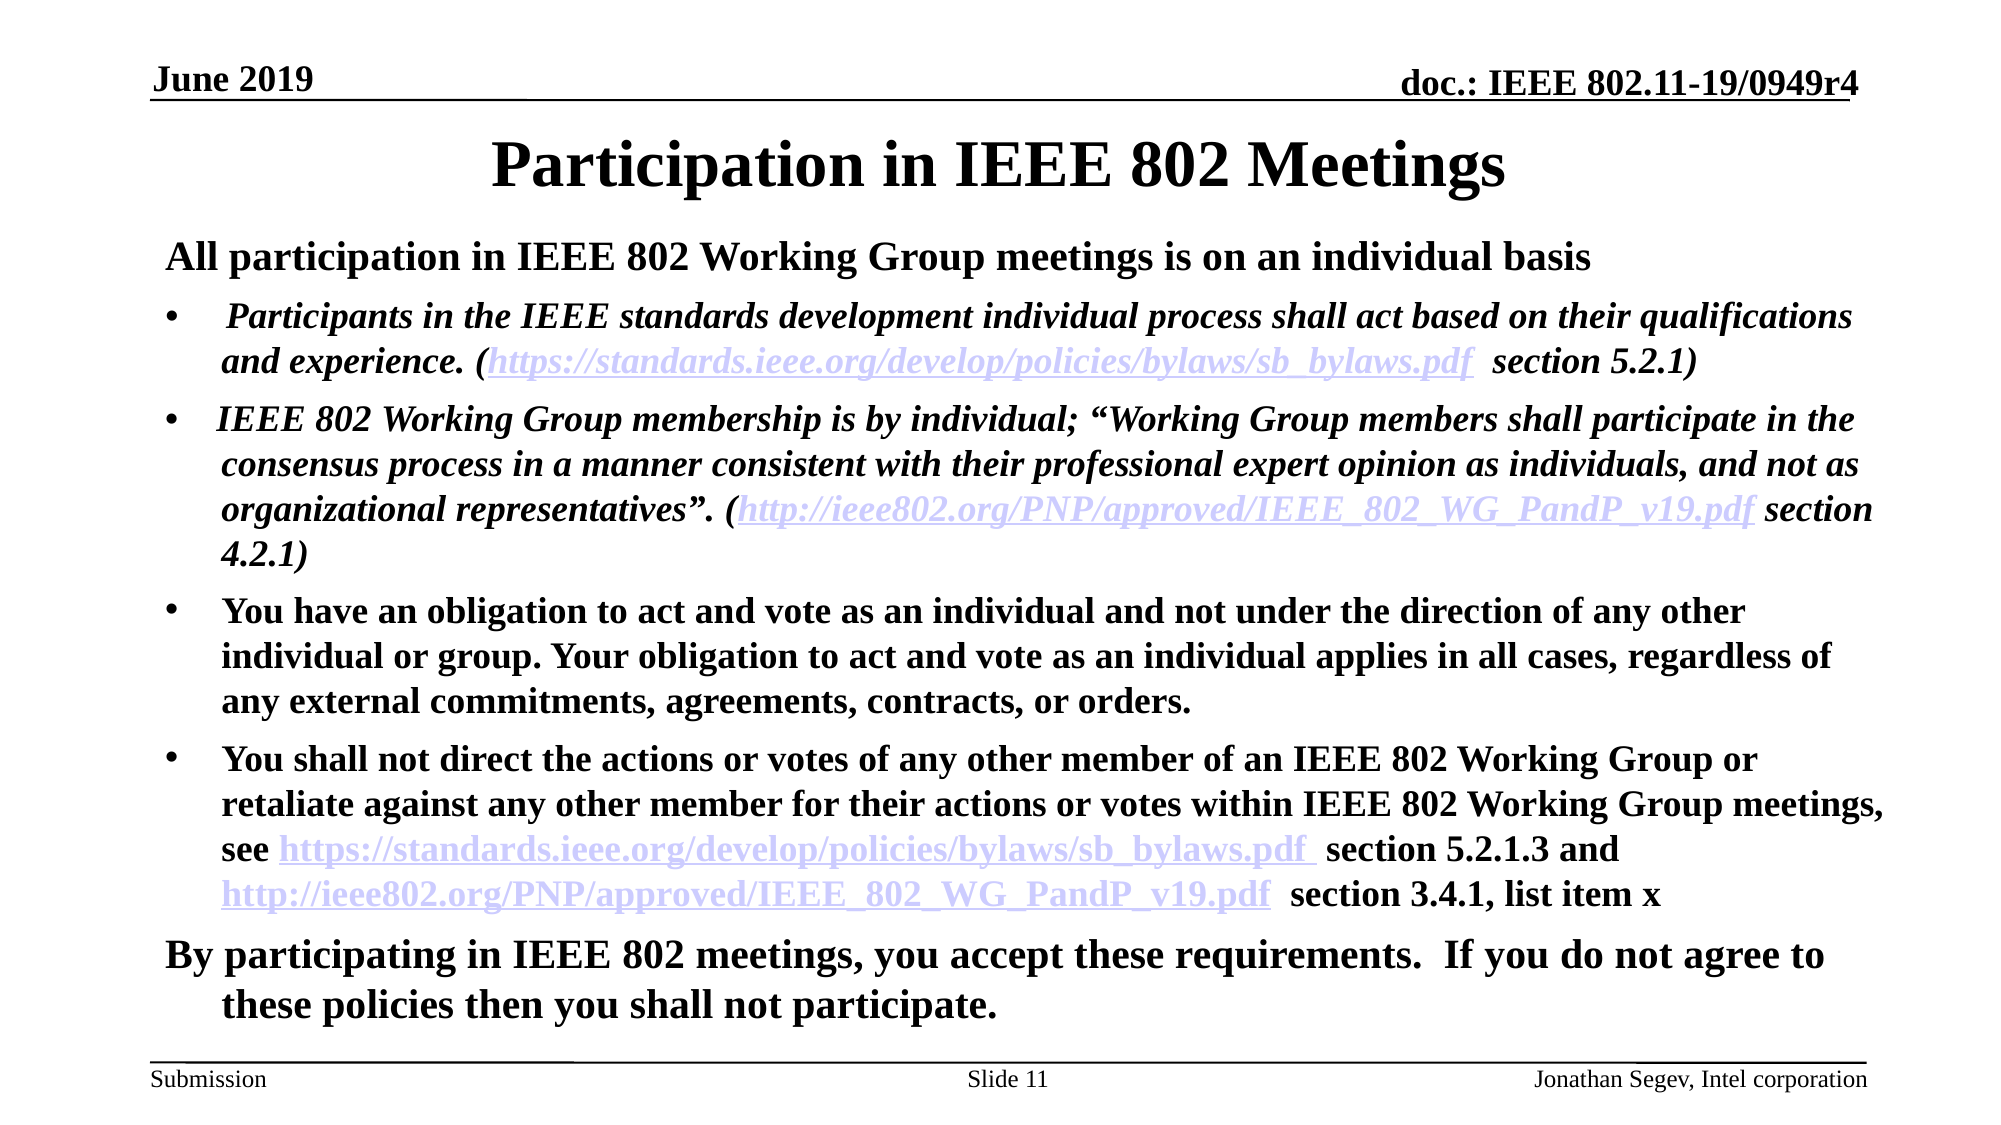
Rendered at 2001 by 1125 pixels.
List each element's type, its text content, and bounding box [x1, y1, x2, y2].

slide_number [152, 54, 563, 100]
footer Jonathan Segev, Intel corporation [1171, 1061, 1869, 1093]
list All participation in IEEE 802 Working Group meetings is on an individual basis • Participants in the IEEE standards development individual process shall act based on their qualifications and experience. (https://standards.ieee.org/develop/policies/bylaws/sb_bylaws.pdf section 5.2.1) • IEEE 802 Working Group membership is by individual; “Working Group members shall participate in the consensus process in a manner consistent with their professional expert opinion as individuals, and not as organizational representatives”. (http://ieee802.org/PNP/approved/IEEE_802_WG_PandP_v19.pdf section 4.2.1) You have an obligation to act and vote as an individual and not under the direction of any other individual or group. Your obligation to act and vote as an individual applies in all cases, regardless of any external commitments, agreements, contracts, or orders. You shall not direct the actions or votes of any other member of an IEEE 802 Working Group or retaliate against any other member for their actions or votes within IEEE 802 Working Group meetings, see https://standards.ieee.org/develop/policies/bylaws/sb_bylaws.pdf section 5.2.1.3 and http://ieee802.org/PNP/approved/IEEE_802_WG_PandP_v19.pdf section 3.4.1, list item x By participating in IEEE 802 meetings, you accept these requirements. If you do not agree to these policies then you shall not participate. [149, 220, 1910, 1000]
slide_number Slide 11 [950, 1061, 1067, 1123]
title Participation in IEEE 802 Meetings [149, 112, 1850, 209]
